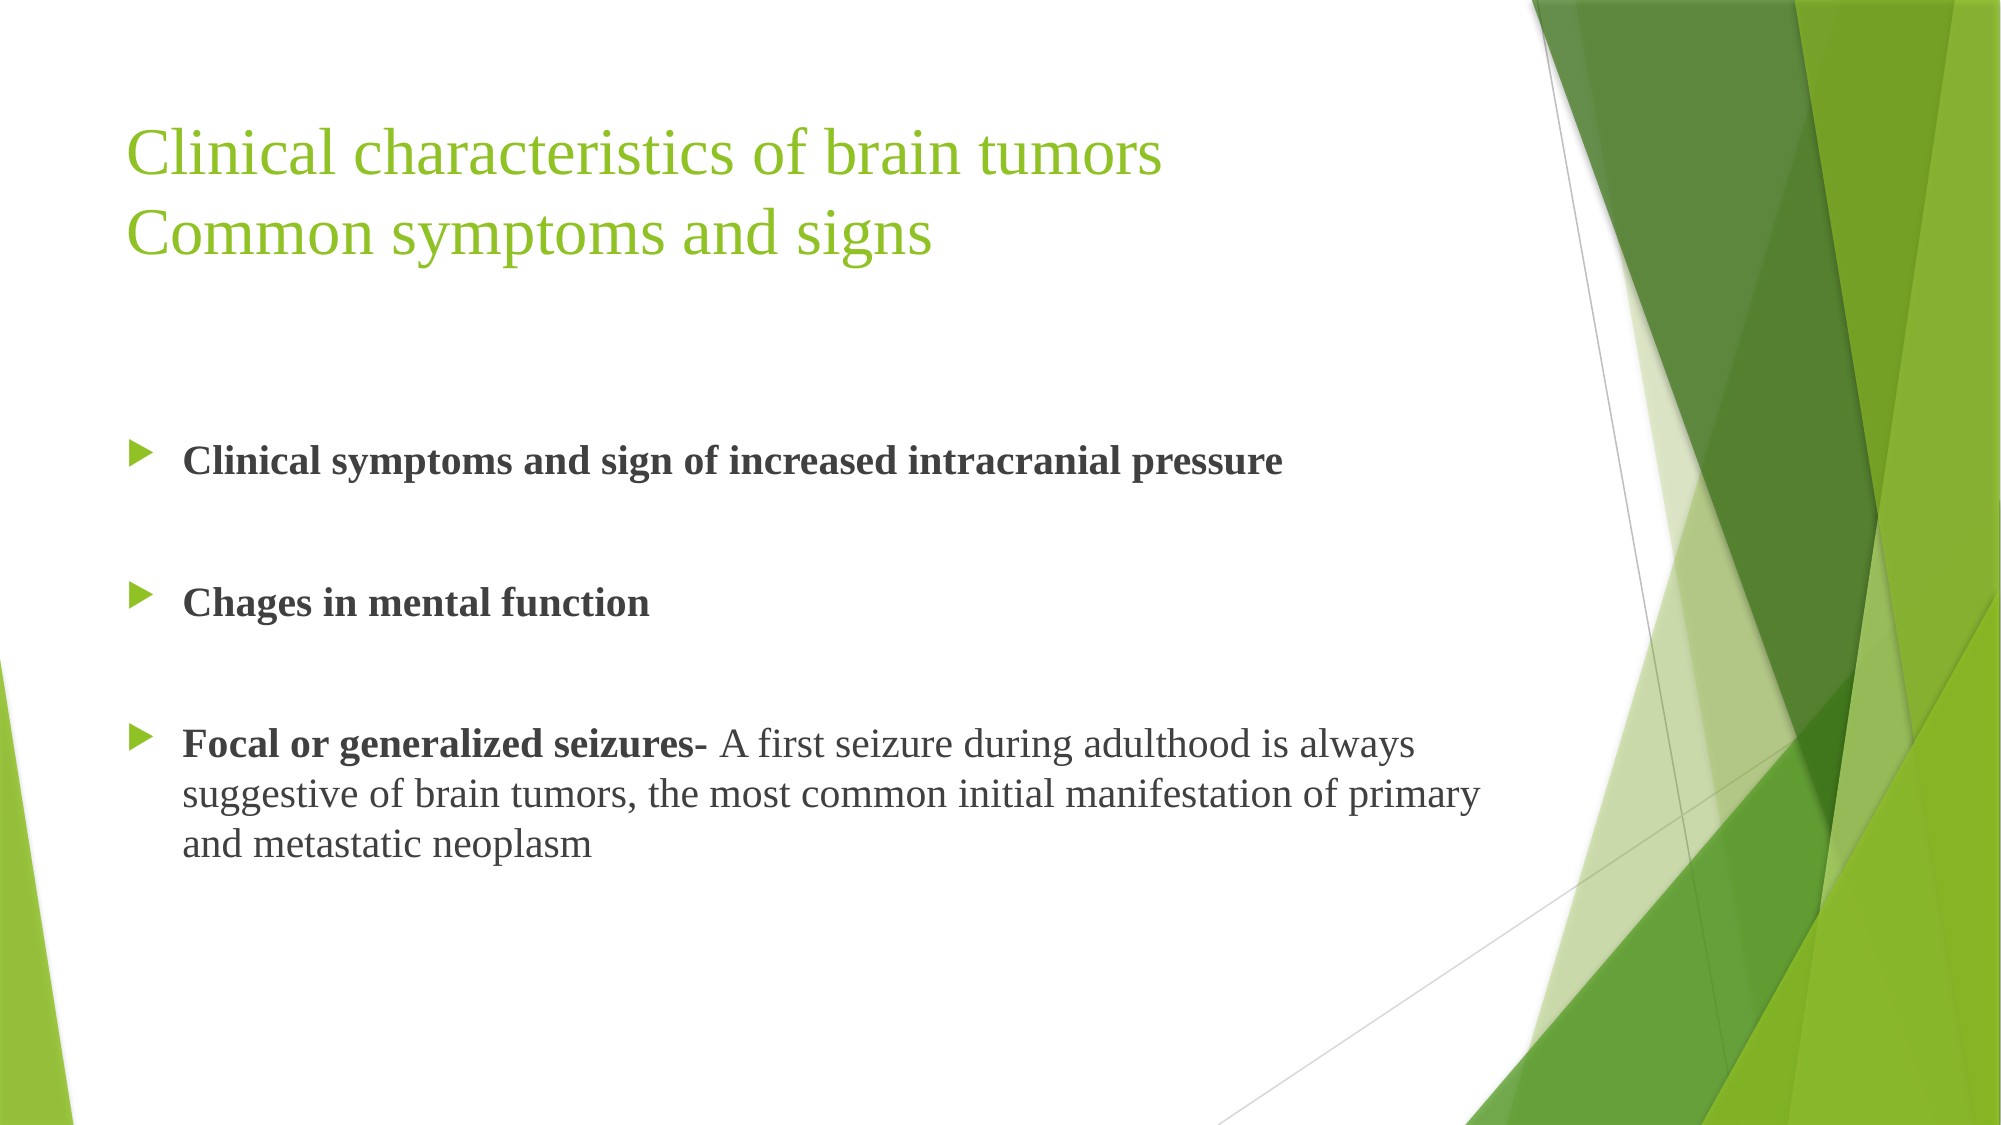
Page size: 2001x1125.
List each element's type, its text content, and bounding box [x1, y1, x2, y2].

list Clinical symptoms and sign of increased intracranial pressure Chages in mental function Focal or generalized seizures- A first seizure during adulthood is always suggestive of brain tumors, the most common initial manifestation of primary and metastatic neoplasm [111, 354, 1522, 992]
title Clinical characteristics of brain tumors Common symptoms and signs [111, 99, 1522, 317]
